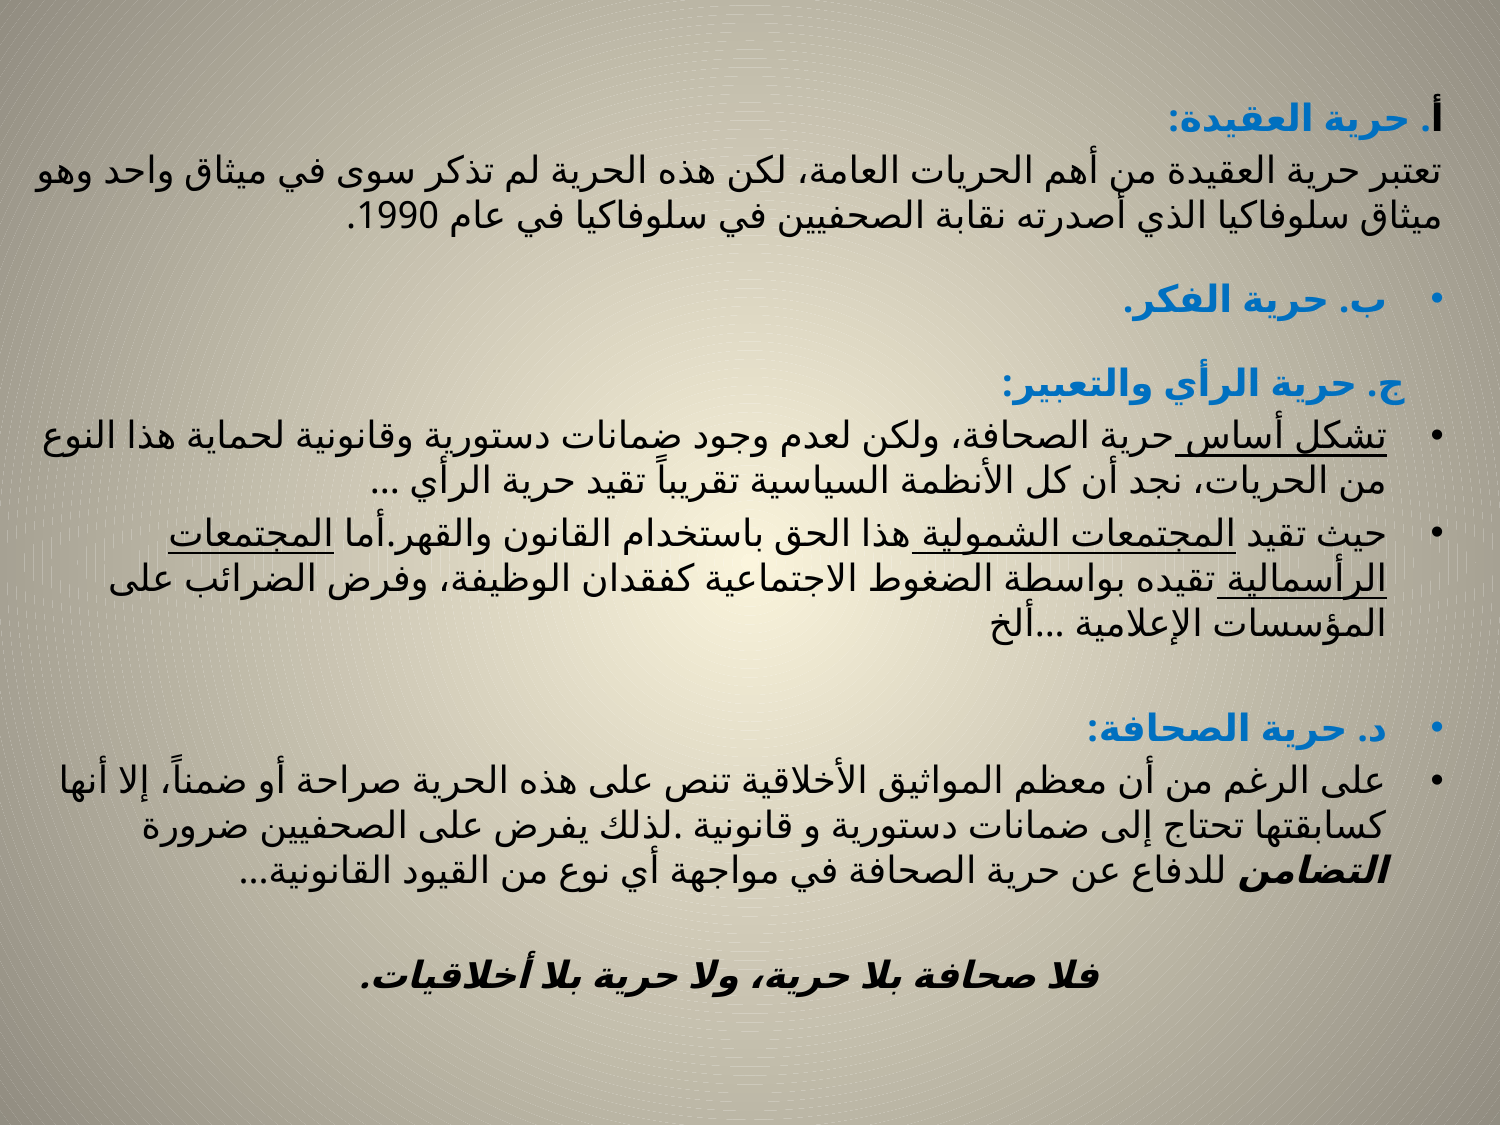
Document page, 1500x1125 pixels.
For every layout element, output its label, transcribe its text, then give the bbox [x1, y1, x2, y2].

list أ. حرية العقيدة: تعتبر حرية العقيدة من أهم الحريات العامة، لكن هذه الحرية لم تذكر سوى في ميثاق واحد وهو ميثاق سلوفاكيا الذي أصدرته نقابة الصحفيين في سلوفاكيا في عام 1990. ب. حرية الفكر. ج. حرية الرأي والتعبير: تشكل أساس حرية الصحافة، ولكن لعدم وجود ضمانات دستورية وقانونية لحماية هذا النوع من الحريات، نجد أن كل الأنظمة السياسية تقريباً تقيد حرية الرأي ... حيث تقيد المجتمعات الشمولية هذا الحق باستخدام القانون والقهر.أما المجتمعات الرأسمالية تقيده بواسطة الضغوط الاجتماعية كفقدان الوظيفة، وفرض الضرائب على المؤسسات الإعلامية ...ألخ د. حرية الصحافة: على الرغم من أن معظم المواثيق الأخلاقية تنص على هذه الحرية صراحة أو ضمناً، إلا أنها كسابقتها تحتاج إلى ضمانات دستورية و قانونية .لذلك يفرض على الصحفيين ضرورة التضامن للدفاع عن حرية الصحافة في مواجهة أي نوع من القيود القانونية... فلا صحافة بلا حرية، ولا حرية بلا أخلاقيات. [0, 54, 1459, 1005]
